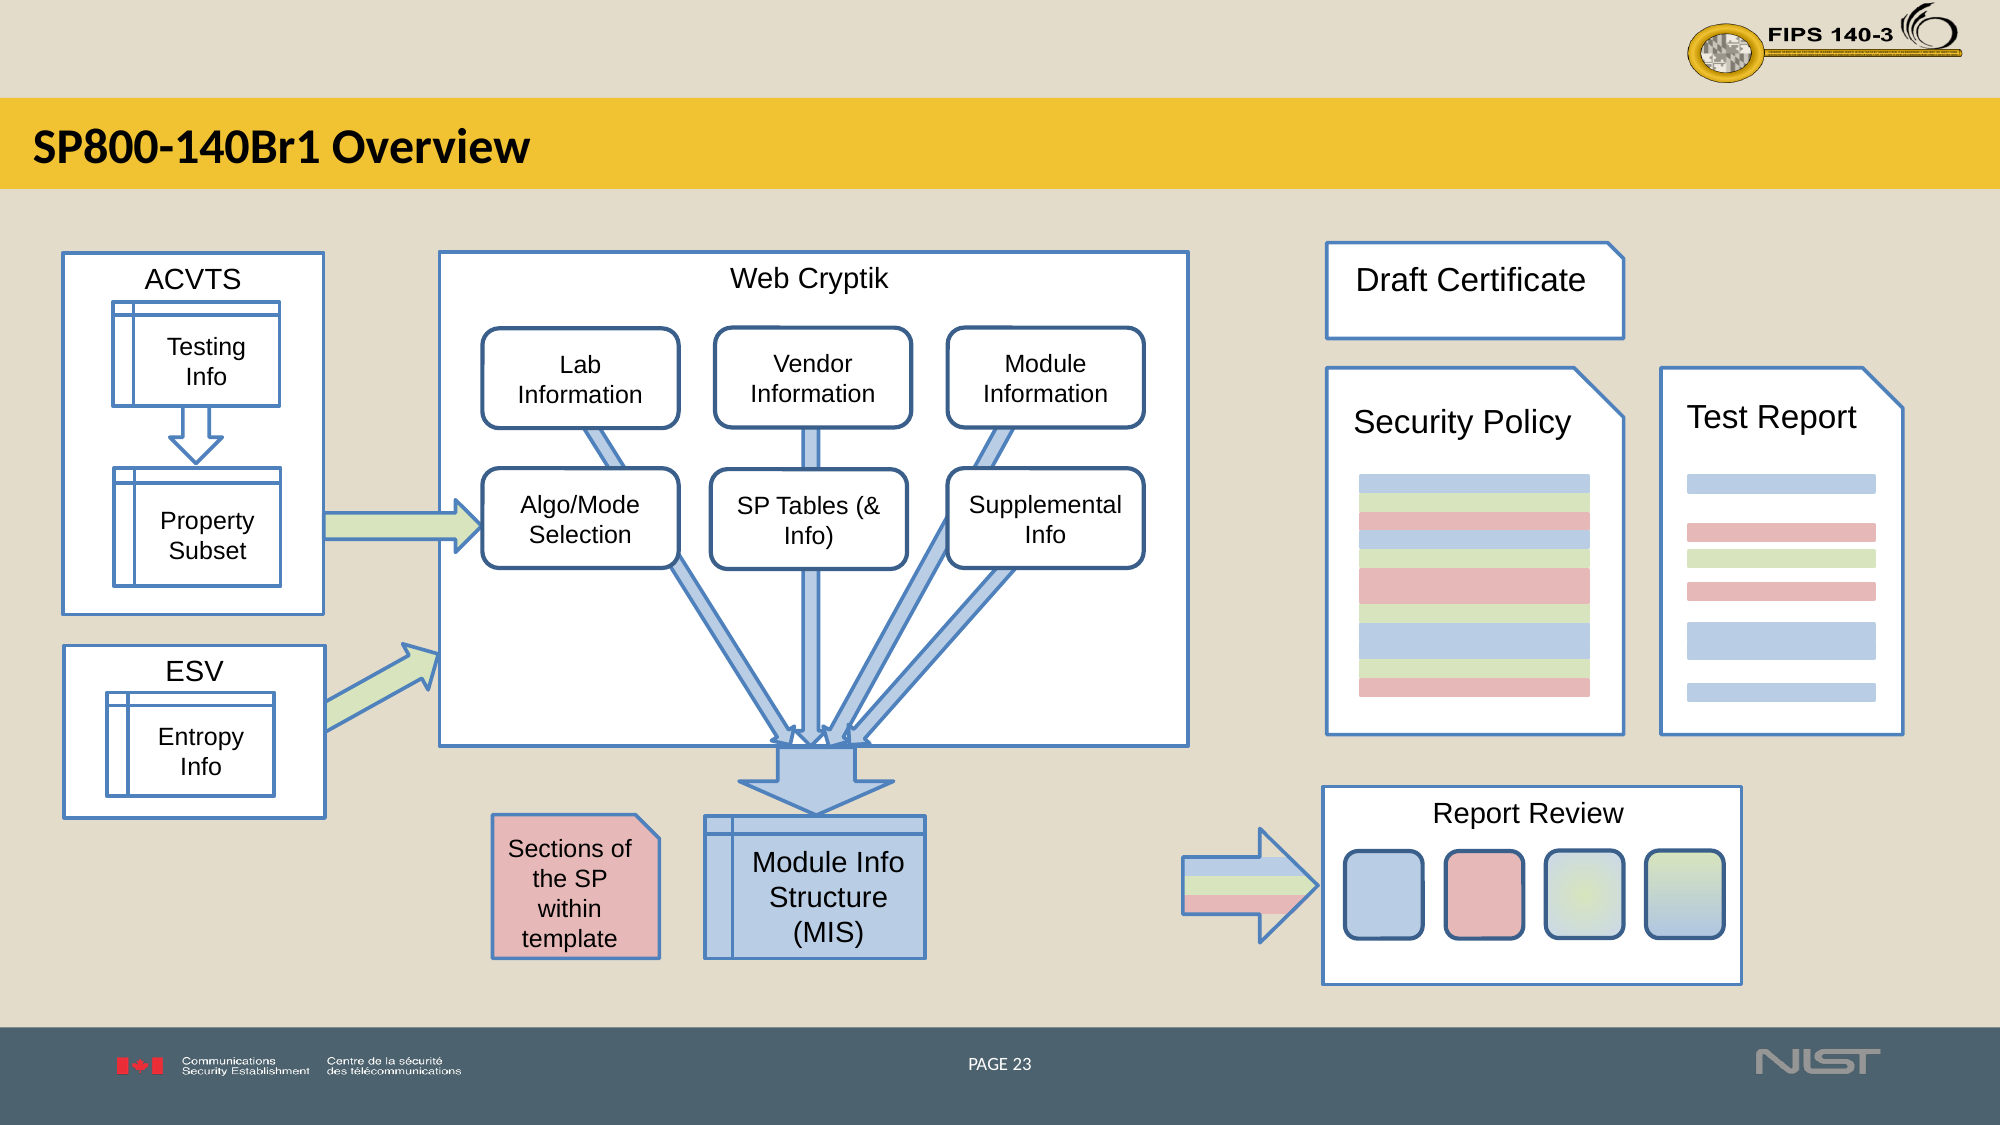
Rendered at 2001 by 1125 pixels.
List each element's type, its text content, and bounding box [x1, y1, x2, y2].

text_box Security Policy [1324, 365, 1626, 737]
text_box [972, 430, 1015, 466]
text_box ACVTS [62, 252, 324, 615]
text_box Property Subset [112, 466, 283, 588]
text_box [1182, 828, 1320, 943]
text_box Draft Certificate [1324, 240, 1626, 341]
text_box Algo/Mode Selection [480, 466, 681, 571]
text_box Vendor Information [712, 325, 914, 430]
picture [117, 1057, 461, 1076]
picture [1672, 0, 2000, 97]
title SP800-140Br1 Overview [0, 97, 2000, 189]
text_box [1342, 848, 1425, 941]
text_box ESV [64, 645, 325, 818]
text_box [325, 641, 439, 735]
text_box SP Tables (& Info) [708, 467, 910, 572]
text_box [1643, 848, 1726, 941]
text_box Module Information [945, 325, 1146, 430]
text_box [846, 571, 1016, 747]
text_box Sections of the SP within template [490, 812, 662, 961]
text_box [793, 572, 823, 749]
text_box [1360, 476, 1589, 696]
text_box [167, 403, 225, 466]
text_box Testing Info [111, 300, 282, 408]
text_box [736, 745, 896, 818]
text_box [1543, 848, 1626, 941]
text_box [821, 516, 945, 750]
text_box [1660, 367, 1904, 735]
text_box Lab Information [480, 326, 681, 431]
text_box Entropy Info [105, 690, 276, 798]
text_box [800, 430, 821, 467]
text_box Module Info Structure (MIS) [703, 814, 927, 961]
text_box Web Cryptik [439, 251, 1189, 747]
text_box [583, 431, 626, 466]
text_box Supplemental Info [945, 466, 1146, 571]
text_box [321, 497, 480, 555]
picture [1748, 1043, 1886, 1079]
text_box [1443, 848, 1526, 941]
text_box [669, 553, 797, 747]
text_box Report Review [1323, 786, 1742, 985]
